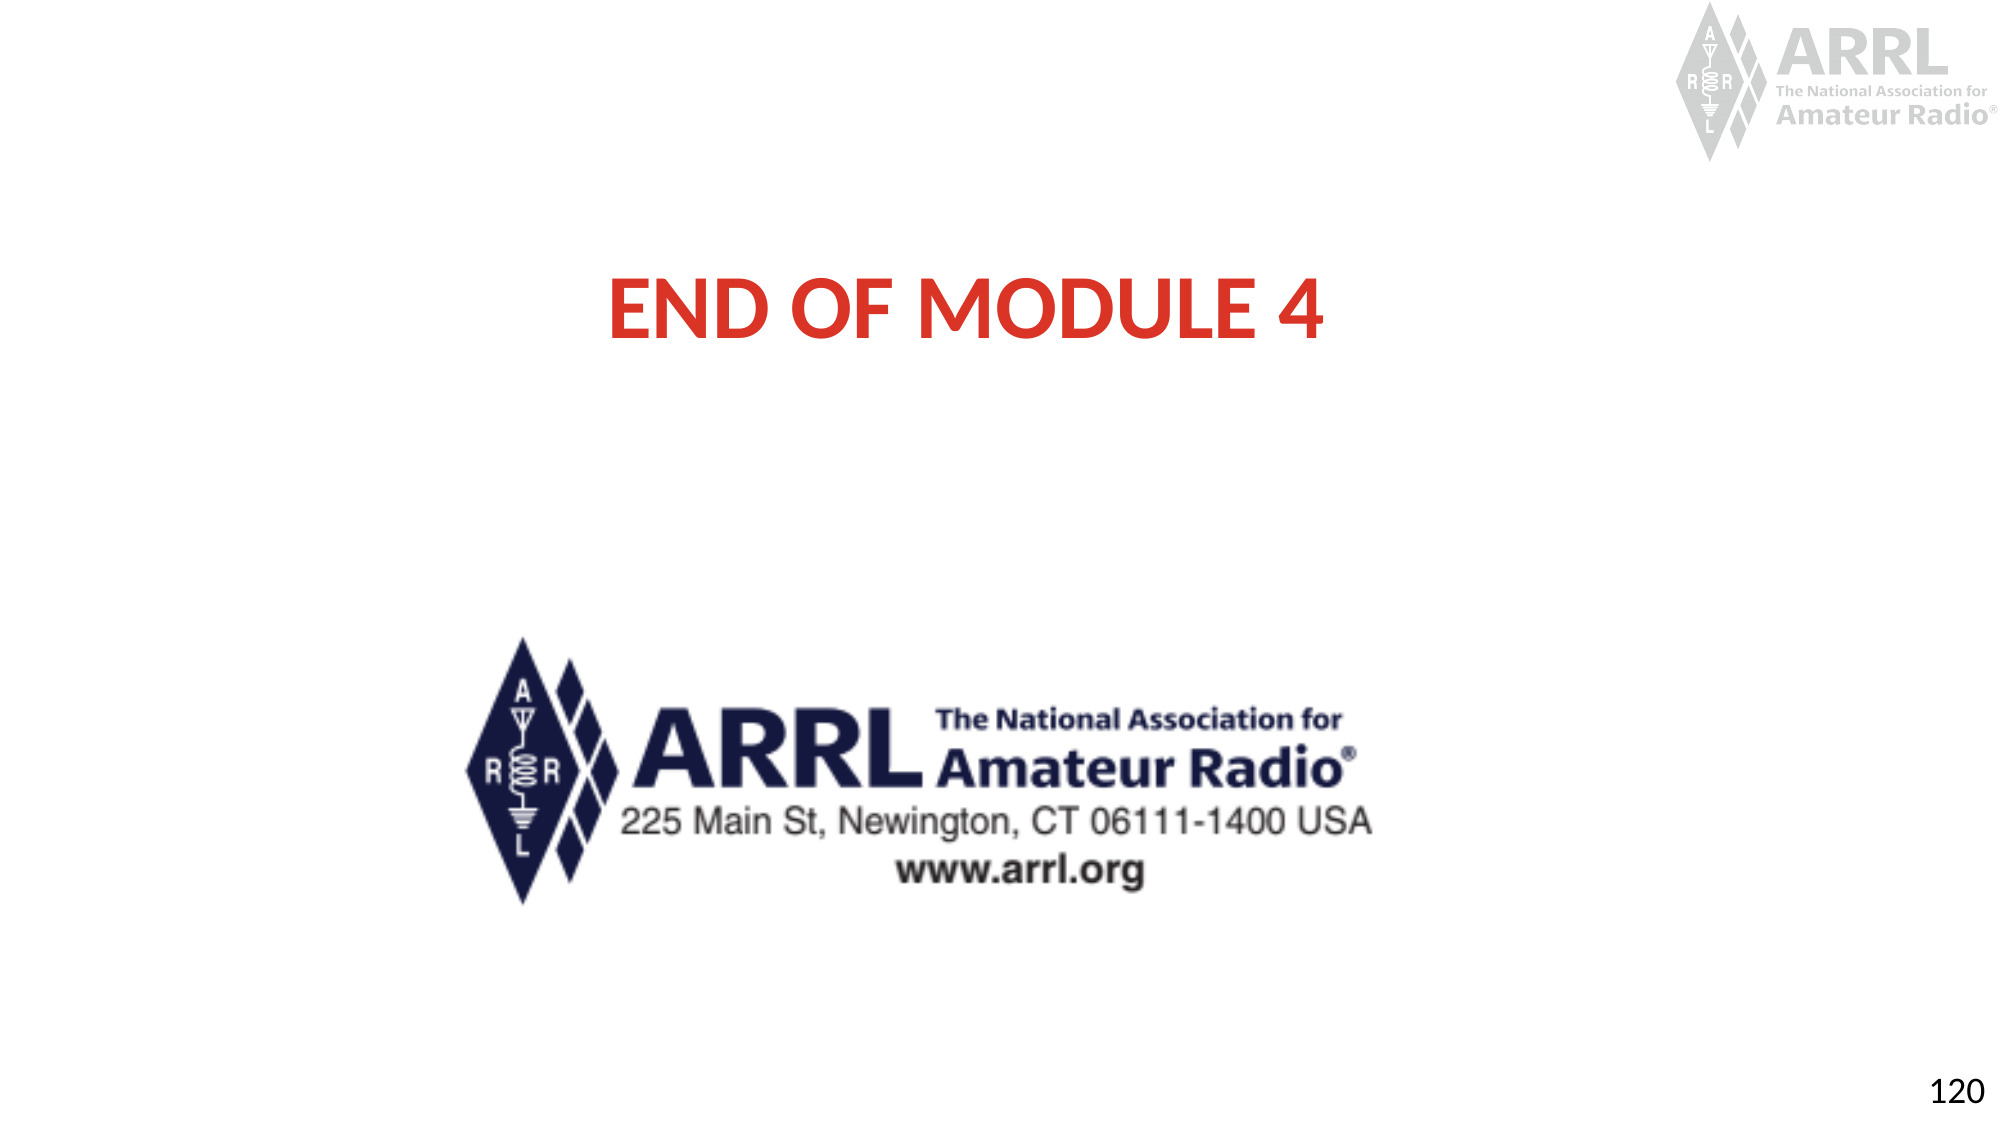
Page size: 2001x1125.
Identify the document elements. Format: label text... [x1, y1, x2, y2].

title END OF MODULE 4 [104, 200, 1830, 419]
picture [1674, 0, 2000, 164]
picture [453, 623, 1401, 925]
